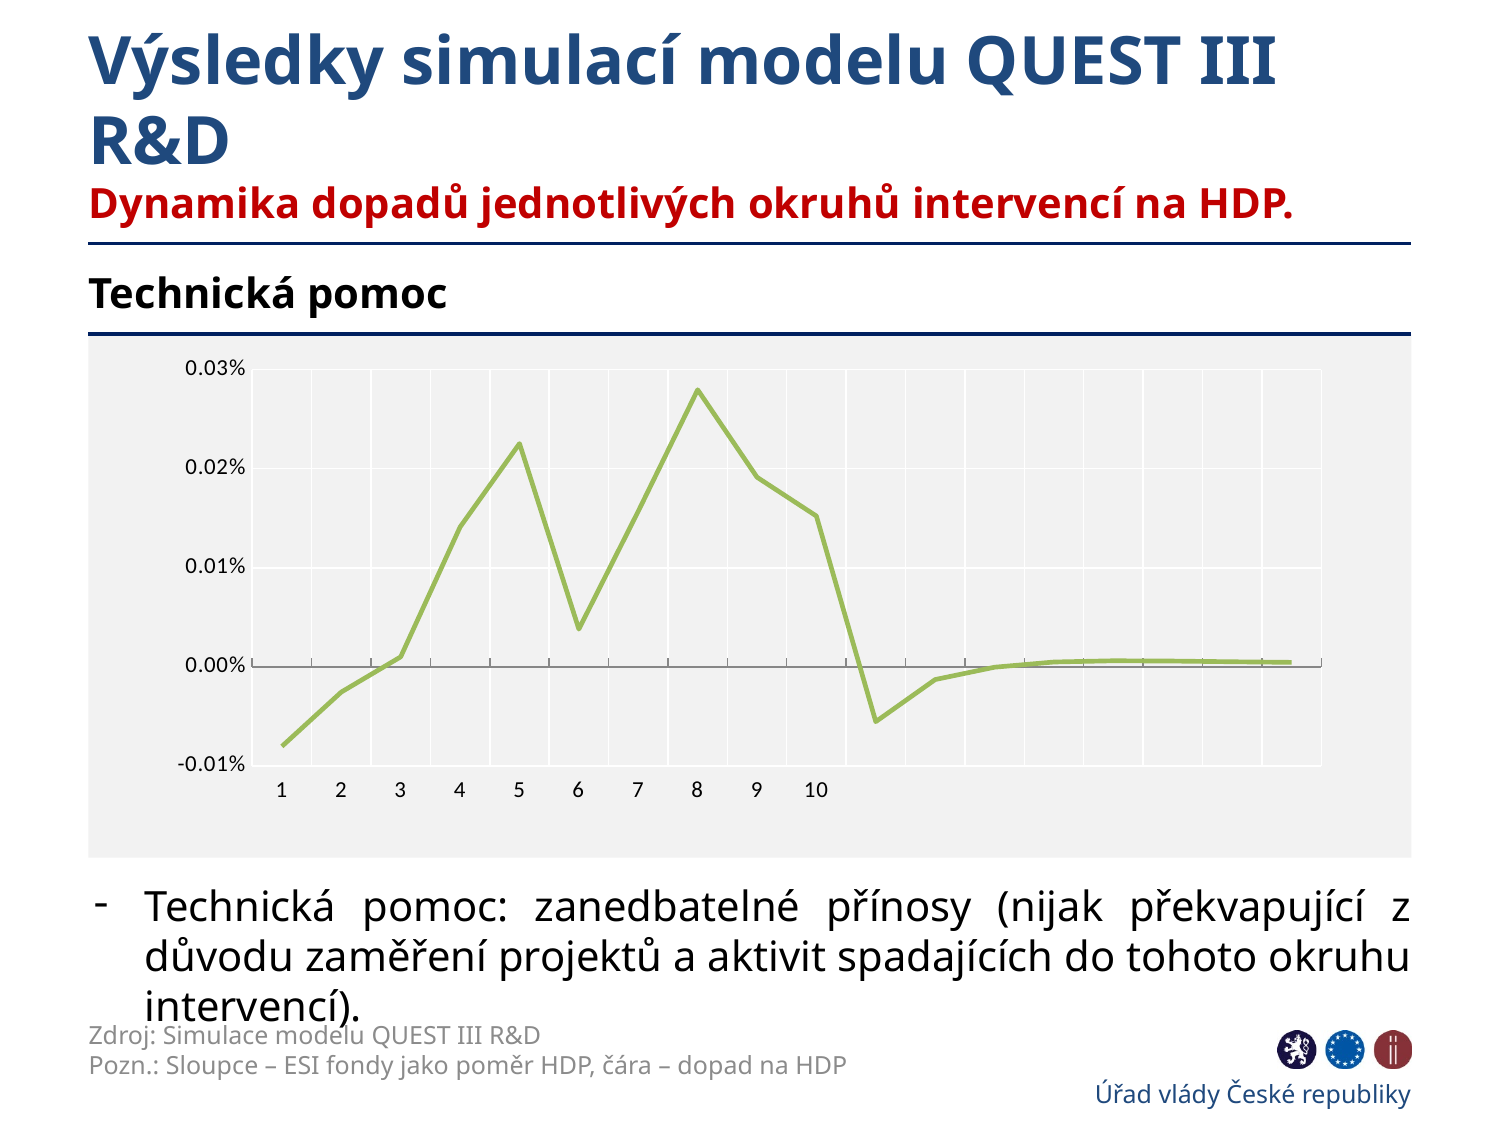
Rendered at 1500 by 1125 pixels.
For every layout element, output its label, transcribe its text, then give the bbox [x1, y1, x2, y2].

title Výsledky simulací modelu QUEST III R&D [88, 4, 1412, 176]
footer Zdroj: Simulace modelu QUEST III R&D Pozn.: Sloupce – ESI fondy jako poměr HDP, čára – dopad na HDP [88, 723, 1140, 1125]
text_box Úřad vlády České republiky [1140, 1078, 1412, 1109]
text_box Dynamika dopadů jednotlivých okruhů intervencí na HDP. [88, 176, 1412, 227]
chart [111, 347, 1389, 845]
text_box Technická pomoc: zanedbatelné přínosy (nijak překvapující z důvodu zaměření projektů a aktivit spadajících do tohoto okruhu intervencí). [1140, 880, 1412, 1031]
picture [1277, 1030, 1412, 1070]
text_box [86, 332, 1413, 860]
text_box Technická pomoc [88, 267, 739, 318]
